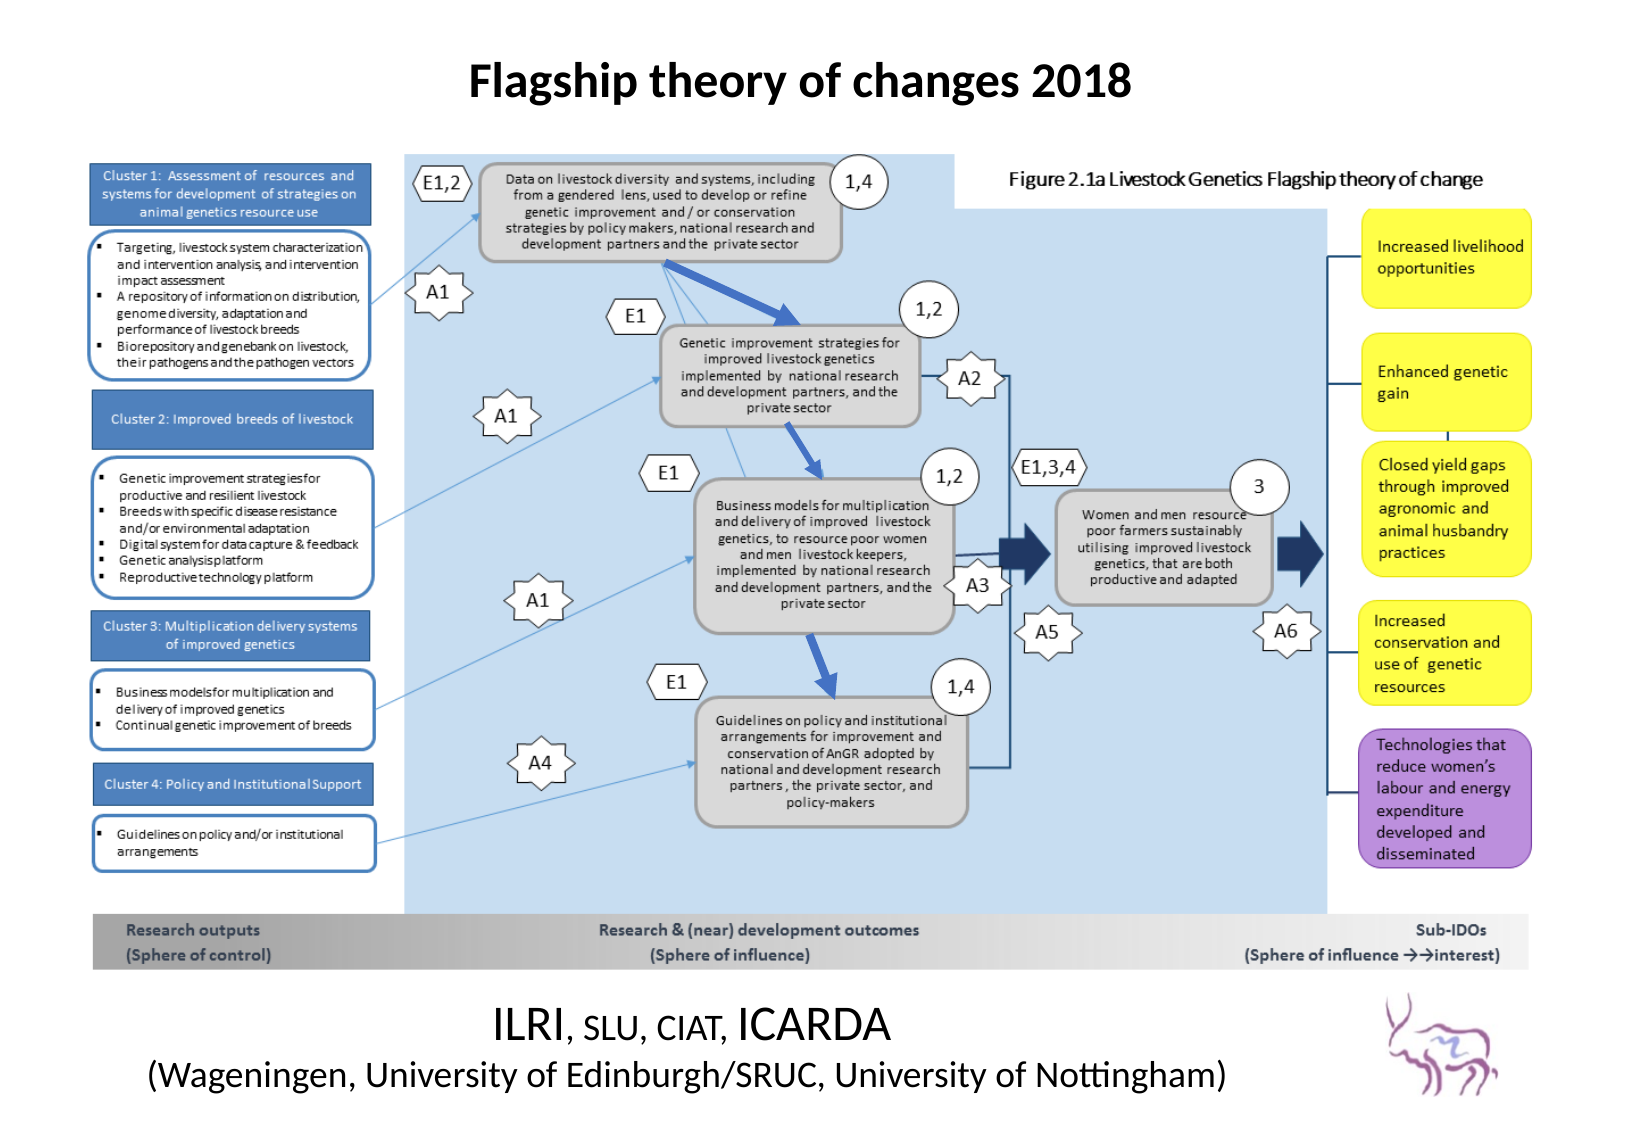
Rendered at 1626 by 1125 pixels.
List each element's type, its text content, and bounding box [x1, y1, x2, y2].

text_box Flagship theory of changes 2018 [62, 39, 1540, 115]
picture [85, 153, 1540, 972]
text_box ILRI, SLU, CIAT, ICARDA (Wageningen, University of Edinburgh/SRUC, University of Nottingham) [131, 982, 1252, 1103]
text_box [786, 422, 823, 480]
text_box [664, 262, 801, 325]
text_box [809, 634, 835, 700]
picture [1385, 992, 1499, 1097]
